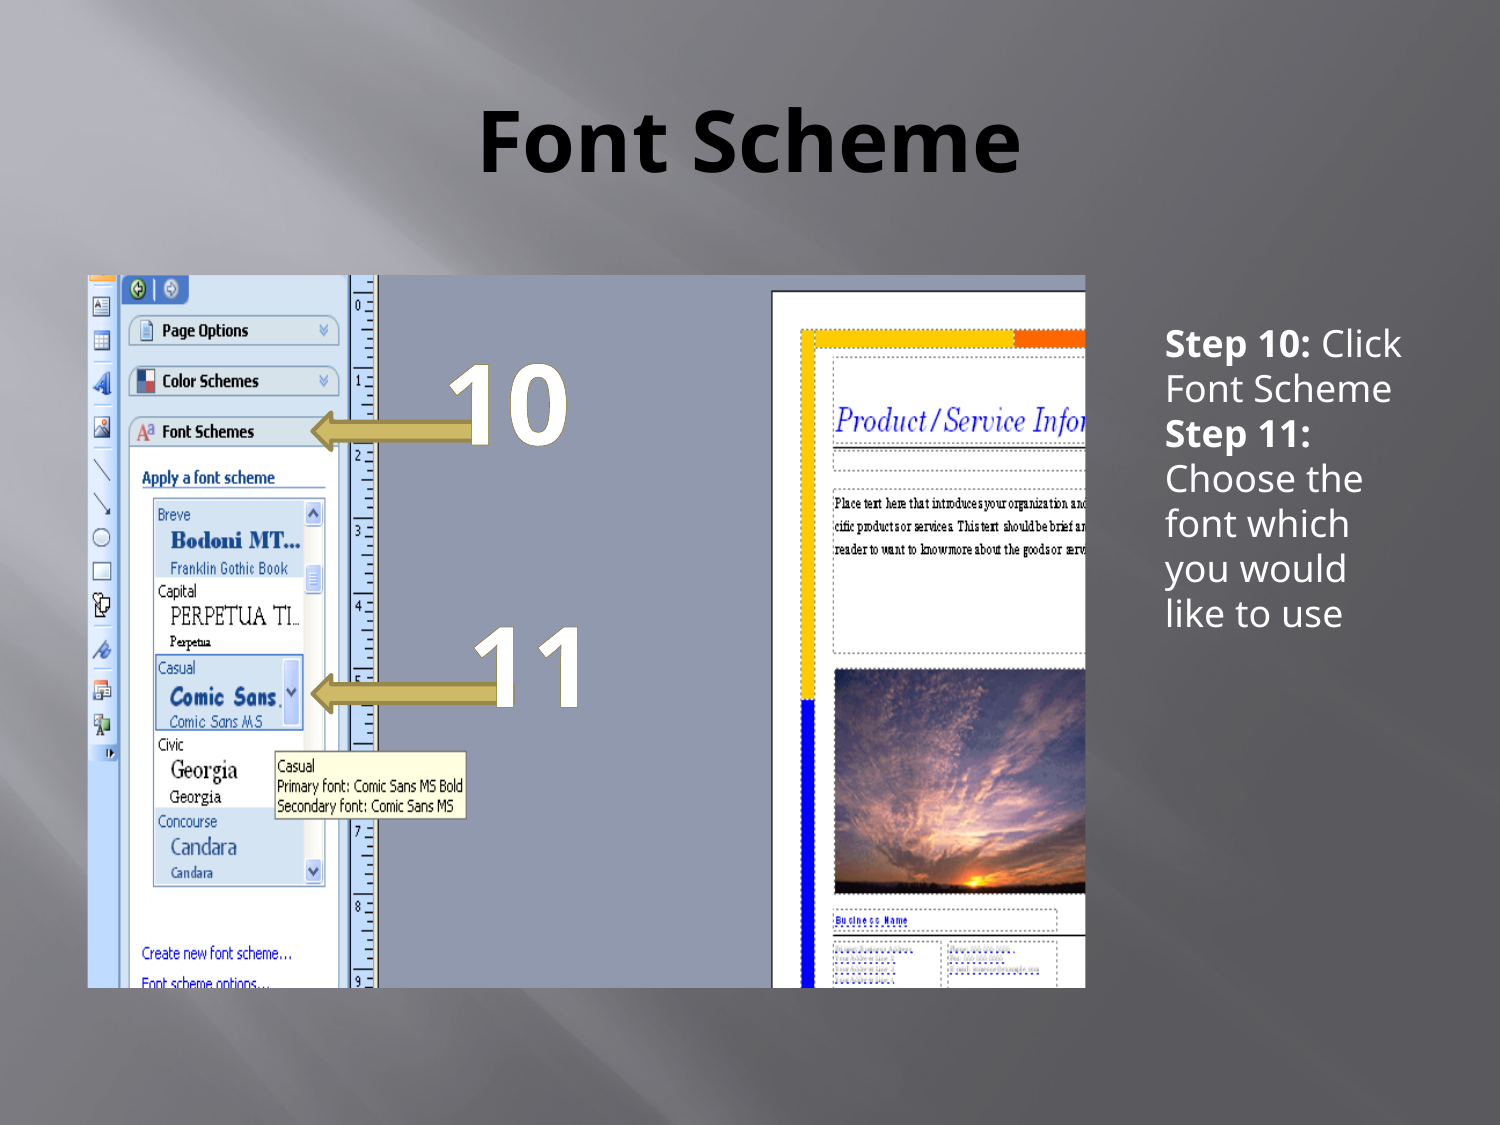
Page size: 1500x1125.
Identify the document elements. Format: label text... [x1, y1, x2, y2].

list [87, 274, 1086, 989]
title Font Scheme [75, 45, 1425, 233]
text_box Step 10: Click Font Scheme Step 11: Choose the font which you would like to use [1149, 312, 1425, 643]
